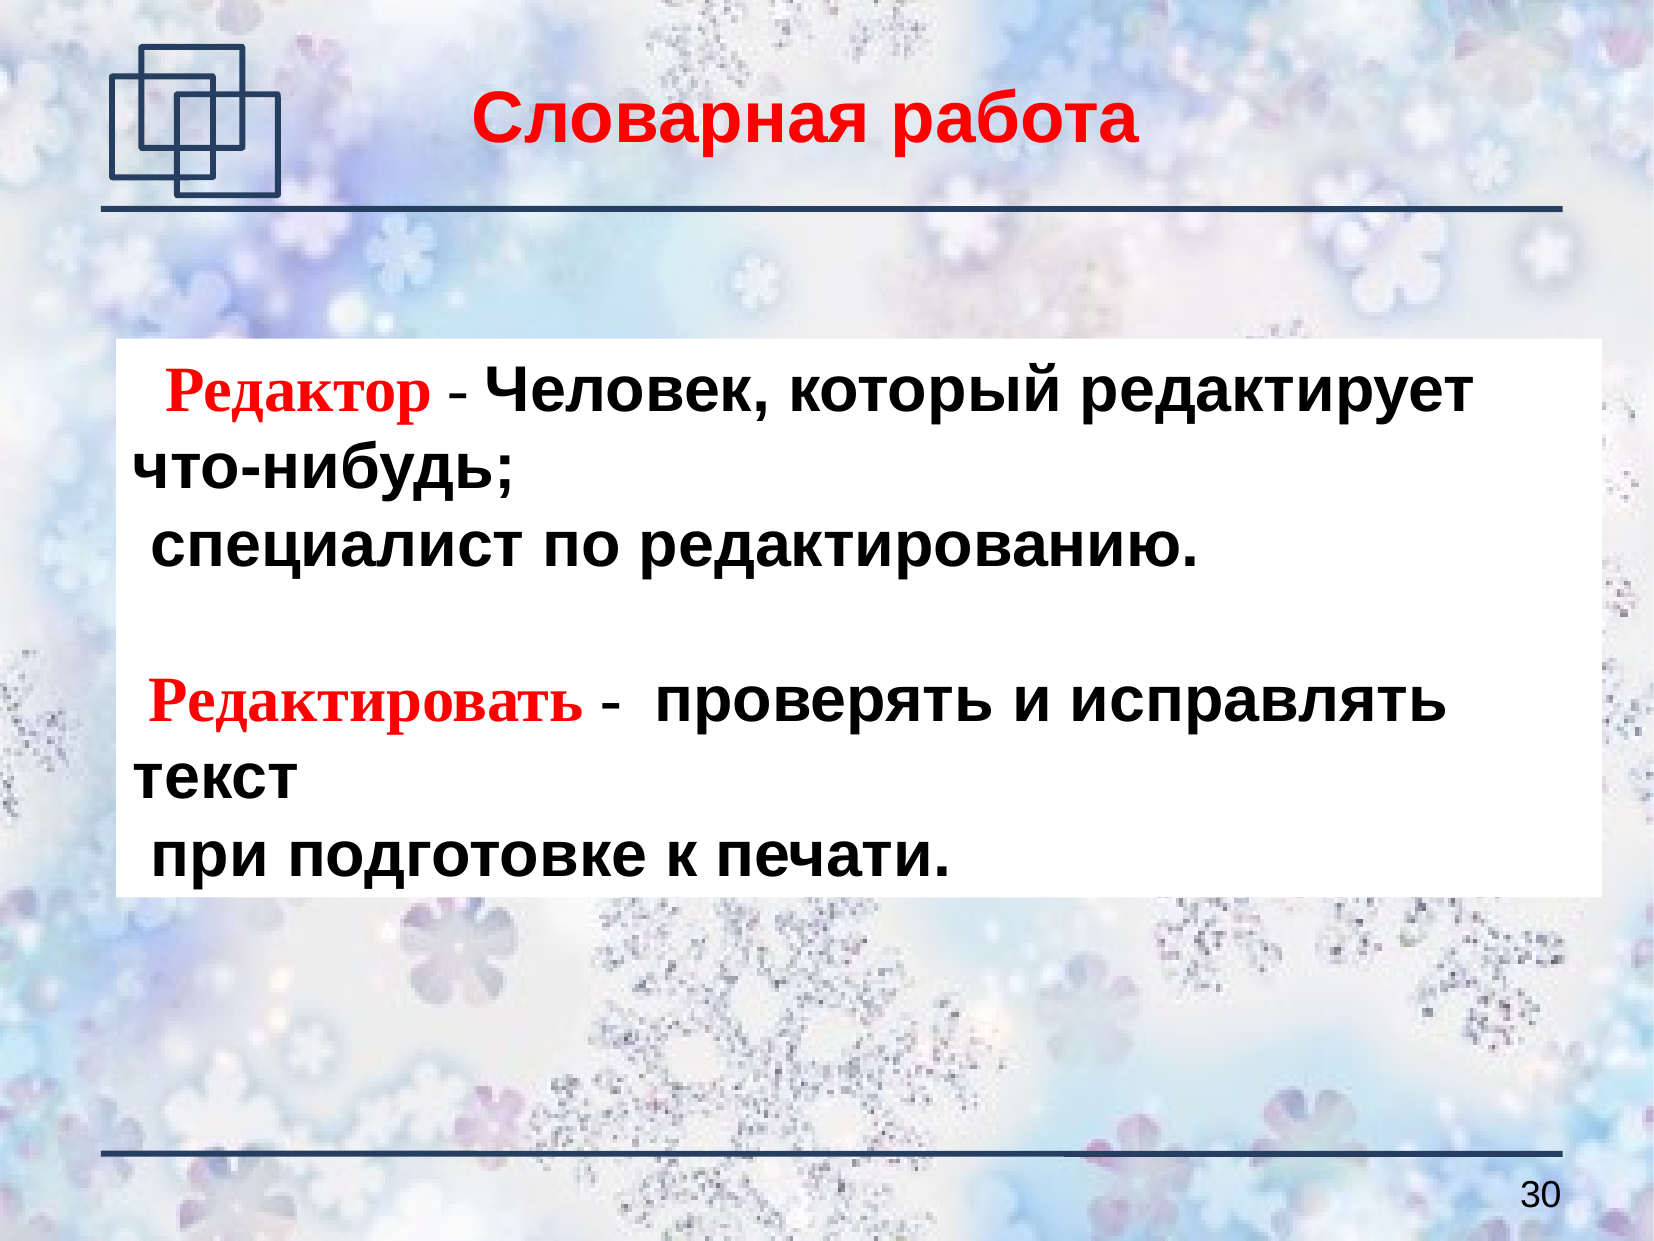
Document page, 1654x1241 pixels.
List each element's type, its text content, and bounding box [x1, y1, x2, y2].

text_box Редактор - Человек, который редактирует что-нибудь; специалист по редактированию. Редактировать - проверять и исправлять текст при подготовке к печати. [116, 338, 1602, 898]
picture [0, 0, 1654, 1241]
text_box Словарная работа [455, 69, 1157, 168]
